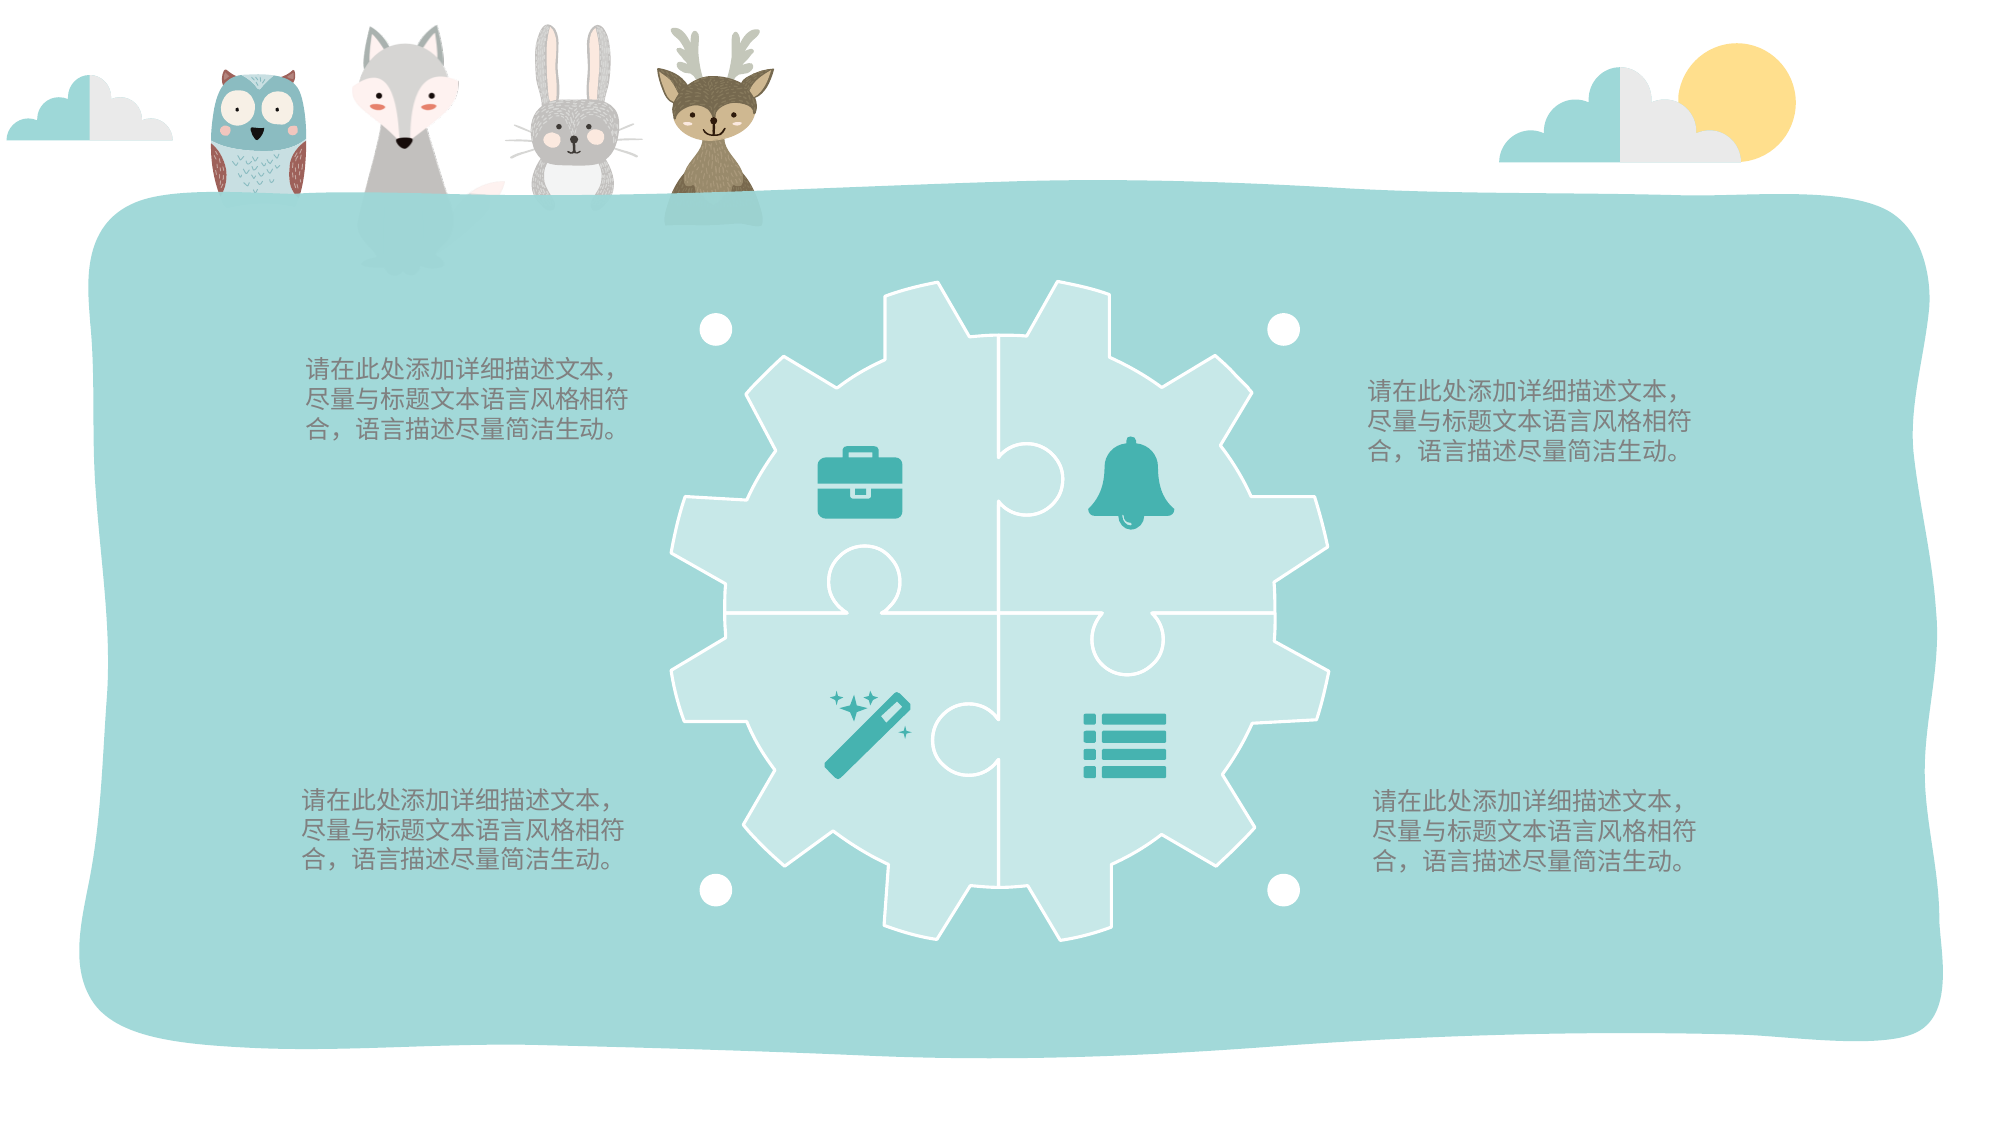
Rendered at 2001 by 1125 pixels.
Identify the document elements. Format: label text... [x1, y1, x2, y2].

text_box [1088, 436, 1175, 530]
picture [352, 24, 505, 194]
text_box [698, 312, 734, 347]
text_box [1083, 748, 1096, 760]
text_box [1083, 713, 1096, 725]
text_box [1101, 766, 1167, 779]
text_box [698, 872, 734, 908]
text_box [863, 690, 879, 706]
text_box 请在此处添加详细描述文本，尽量与标题文本语言风格相符合，语言描述尽量简洁生动。 [286, 776, 642, 882]
text_box 请在此处添加详细描述文本，尽量与标题文本语言风格相符合，语言描述尽量简洁生动。 [1358, 778, 1714, 883]
text_box [1101, 730, 1167, 743]
text_box [1266, 872, 1302, 908]
text_box [1101, 748, 1167, 760]
text_box [671, 546, 999, 940]
text_box 请在此处添加详细描述文本，尽量与标题文本语言风格相符合，语言描述尽量简洁生动。 [290, 346, 646, 451]
text_box [671, 282, 1062, 613]
text_box 请在此处添加详细描述文本，尽量与标题文本语言风格相符合，语言描述尽量简洁生动。 [1353, 368, 1709, 473]
text_box [829, 690, 844, 706]
text_box [817, 488, 903, 519]
text_box [898, 725, 912, 739]
text_box [933, 612, 1329, 941]
text_box [998, 281, 1328, 674]
text_box [824, 692, 911, 780]
text_box [817, 446, 903, 484]
text_box [1083, 766, 1096, 779]
text_box [1101, 713, 1167, 725]
text_box [1083, 730, 1096, 743]
text_box [1266, 312, 1302, 347]
